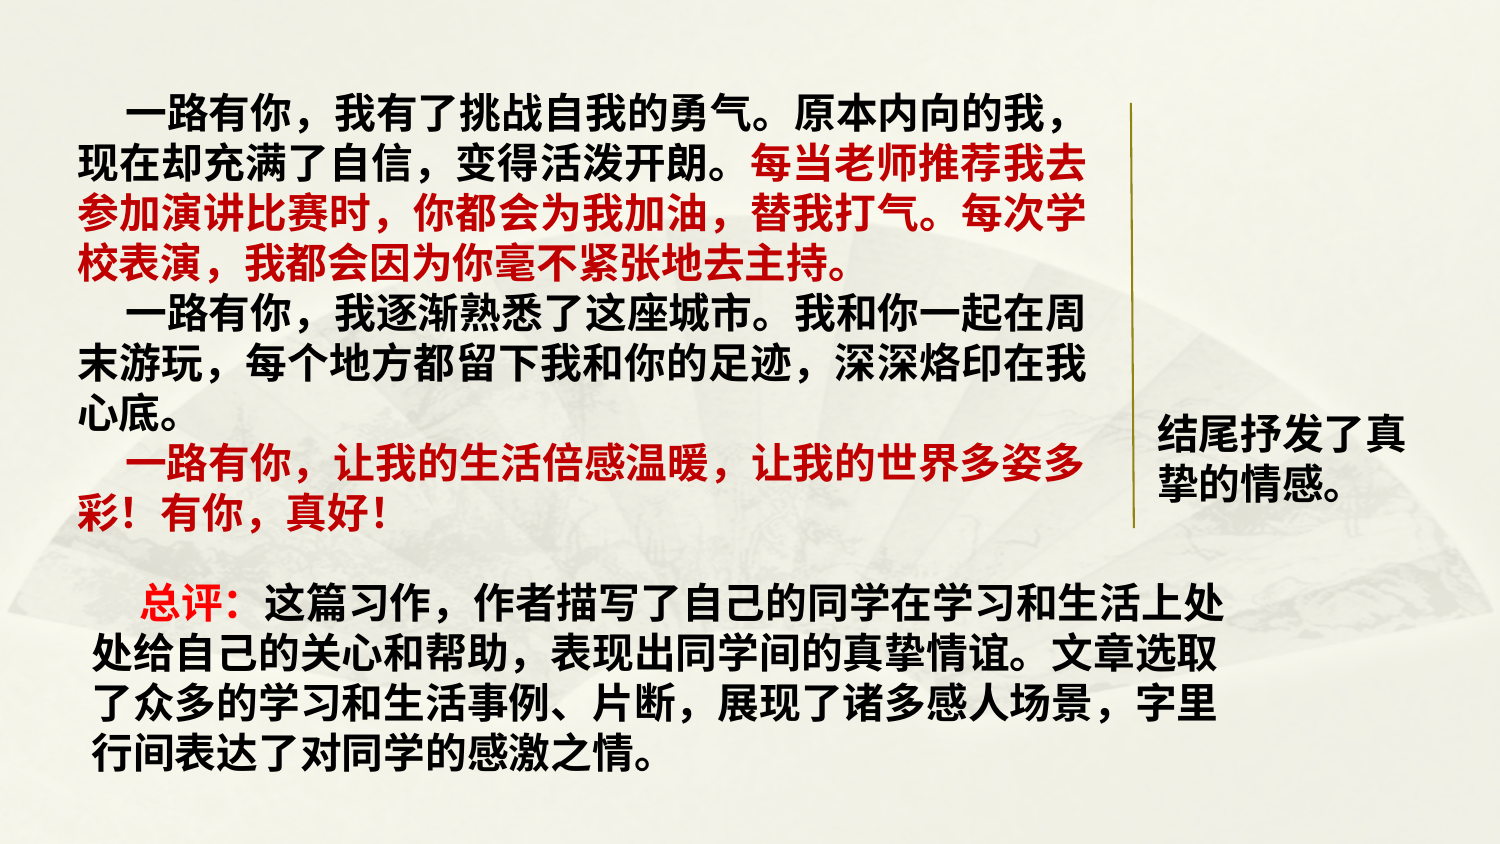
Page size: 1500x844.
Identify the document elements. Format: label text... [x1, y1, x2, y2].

text_box 总评：这篇习作，作者描写了自己的同学在学习和生活上处处给自己的关心和帮助，表现出同学间的真挚情谊。文章选取了众多的学习和生活事例、片断，展现了诸多感人场景，字里行间表达了对同学的感激之情。 [76, 569, 1270, 784]
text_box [1130, 102, 1135, 529]
text_box 一路有你，我有了挑战自我的勇气。原本内向的我，现在却充满了自信，变得活泼开朗。每当老师推荐我去参加演讲比赛时，你都会为我加油，替我打气。每次学校表演，我都会因为你毫不紧张地去主持。 一路有你，我逐渐熟悉了这座城市。我和你一起在周末游玩，每个地方都留下我和你的足迹，深深烙印在我心底。 一路有你，让我的生活倍感温暖，让我的世界多姿多彩！有你，真好！ [62, 79, 1102, 545]
text_box 结尾抒发了真挚的情感。 [1142, 150, 1438, 565]
